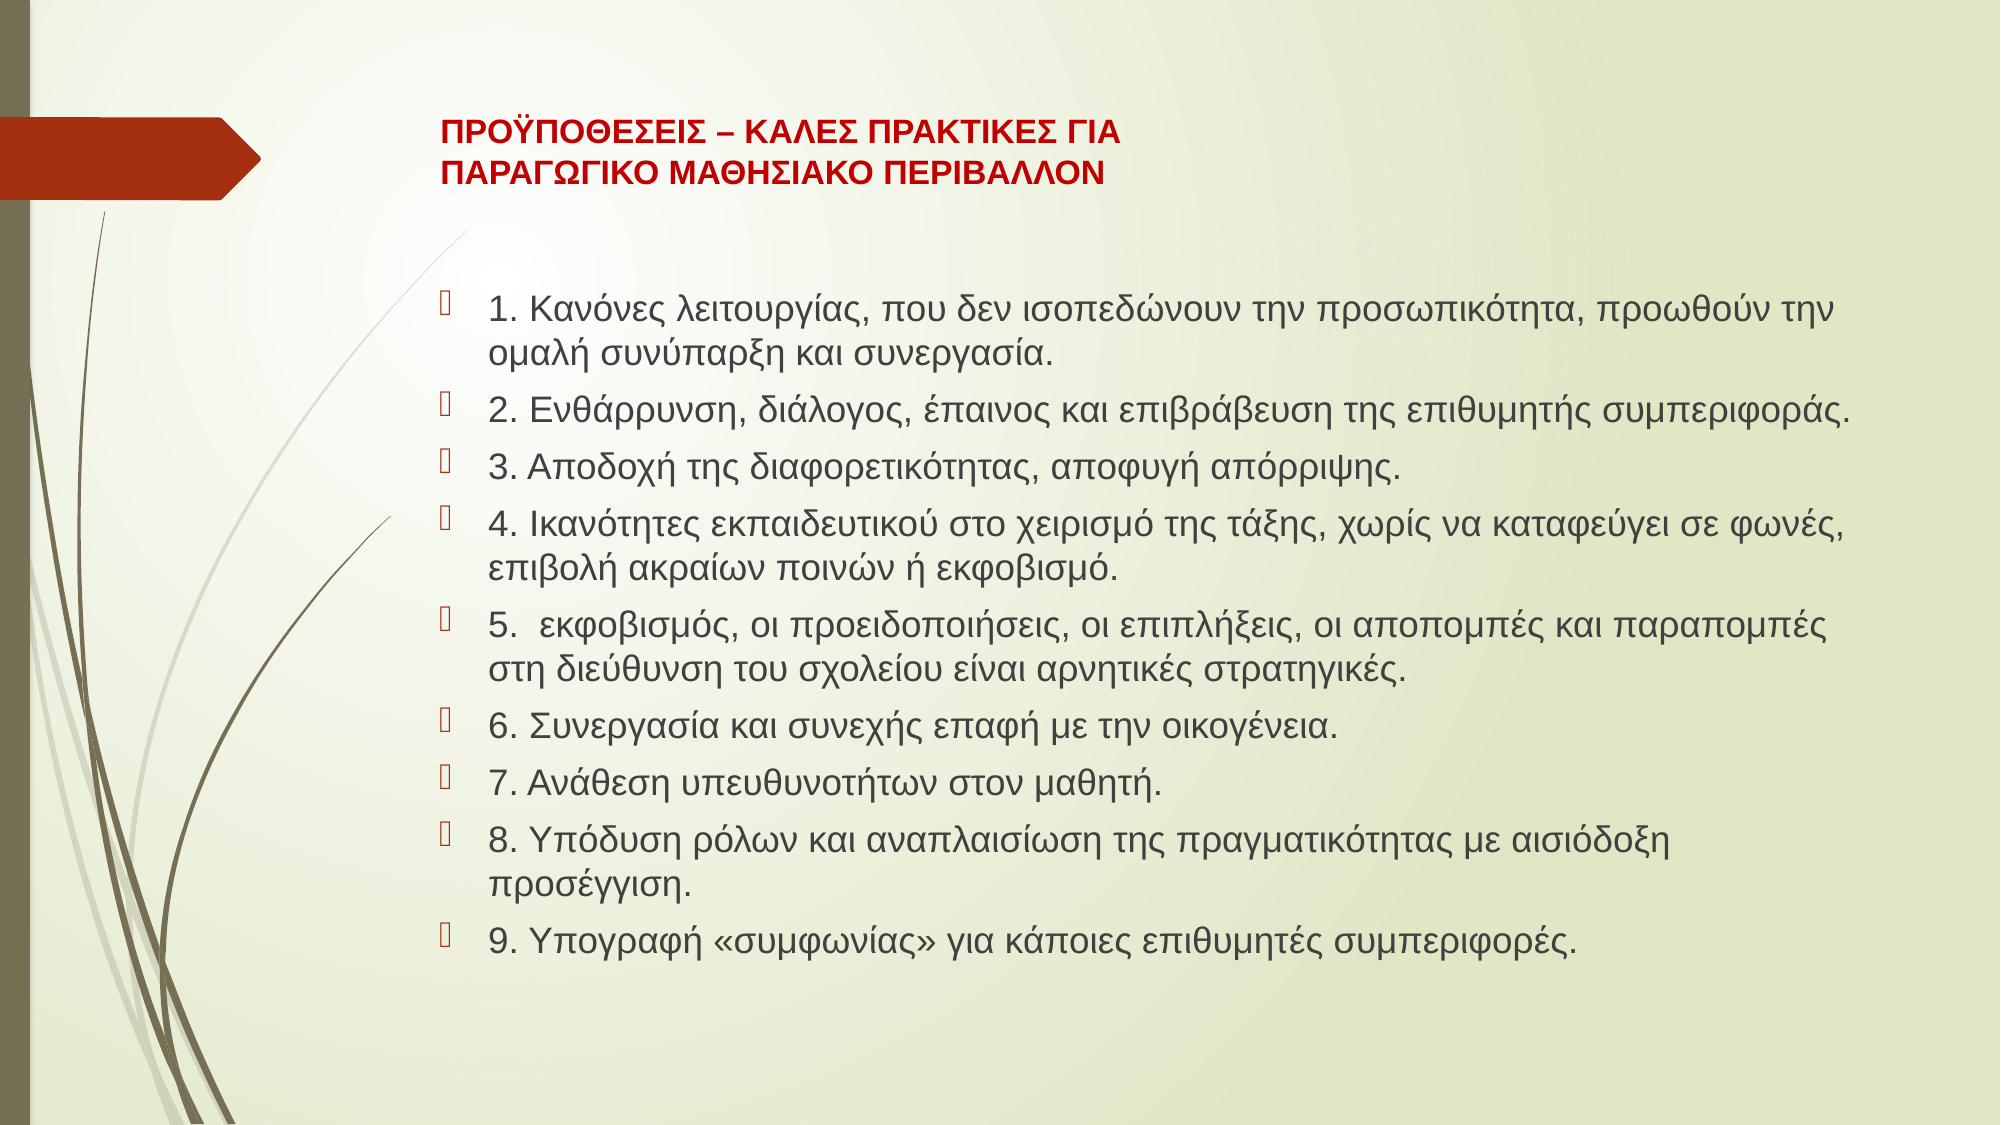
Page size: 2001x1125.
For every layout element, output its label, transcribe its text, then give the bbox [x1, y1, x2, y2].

title ΠΡΟΫΠΟΘΕΣΕΙΣ – ΚΑΛΕΣ ΠΡΑΚΤΙΚΕΣ ΓΙΑ ΠΑΡΑΓΩΓΙΚΟ ΜΑΘΗΣΙΑΚΟ ΠΕΡΙΒΑΛΛΟΝ [425, 102, 1888, 254]
list 1. Κανόνες λειτουργίας, που δεν ισοπεδώνουν την προσωπικότητα, προωθούν την ομαλή συνύπαρξη και συνεργασία. 2. Ενθάρρυνση, διάλογος, έπαινος και επιβράβευση της επιθυμητής συμπεριφοράς. 3. Αποδοχή της διαφορετικότητας, αποφυγή απόρριψης. 4. Ικανότητες εκπαιδευτικού στο χειρισμό της τάξης, χωρίς να καταφεύγει σε φωνές, επιβολή ακραίων ποινών ή εκφοβισμό. 5. εκφοβισμός, οι προειδοποιήσεις, οι επιπλήξεις, οι αποπομπές και παραπομπές στη διεύθυνση του σχολείου είναι αρνητικές στρατηγικές. 6. Συνεργασία και συνεχής επαφή με την οικογένεια. 7. Ανάθεση υπευθυνοτήτων στον μαθητή. 8. Υπόδυση ρόλων και αναπλαισίωση της πραγματικότητας με αισιόδοξη προσέγγιση. 9. Υπογραφή «συμφωνίας» για κάποιες επιθυμητές συμπεριφορές. [424, 277, 1887, 1023]
